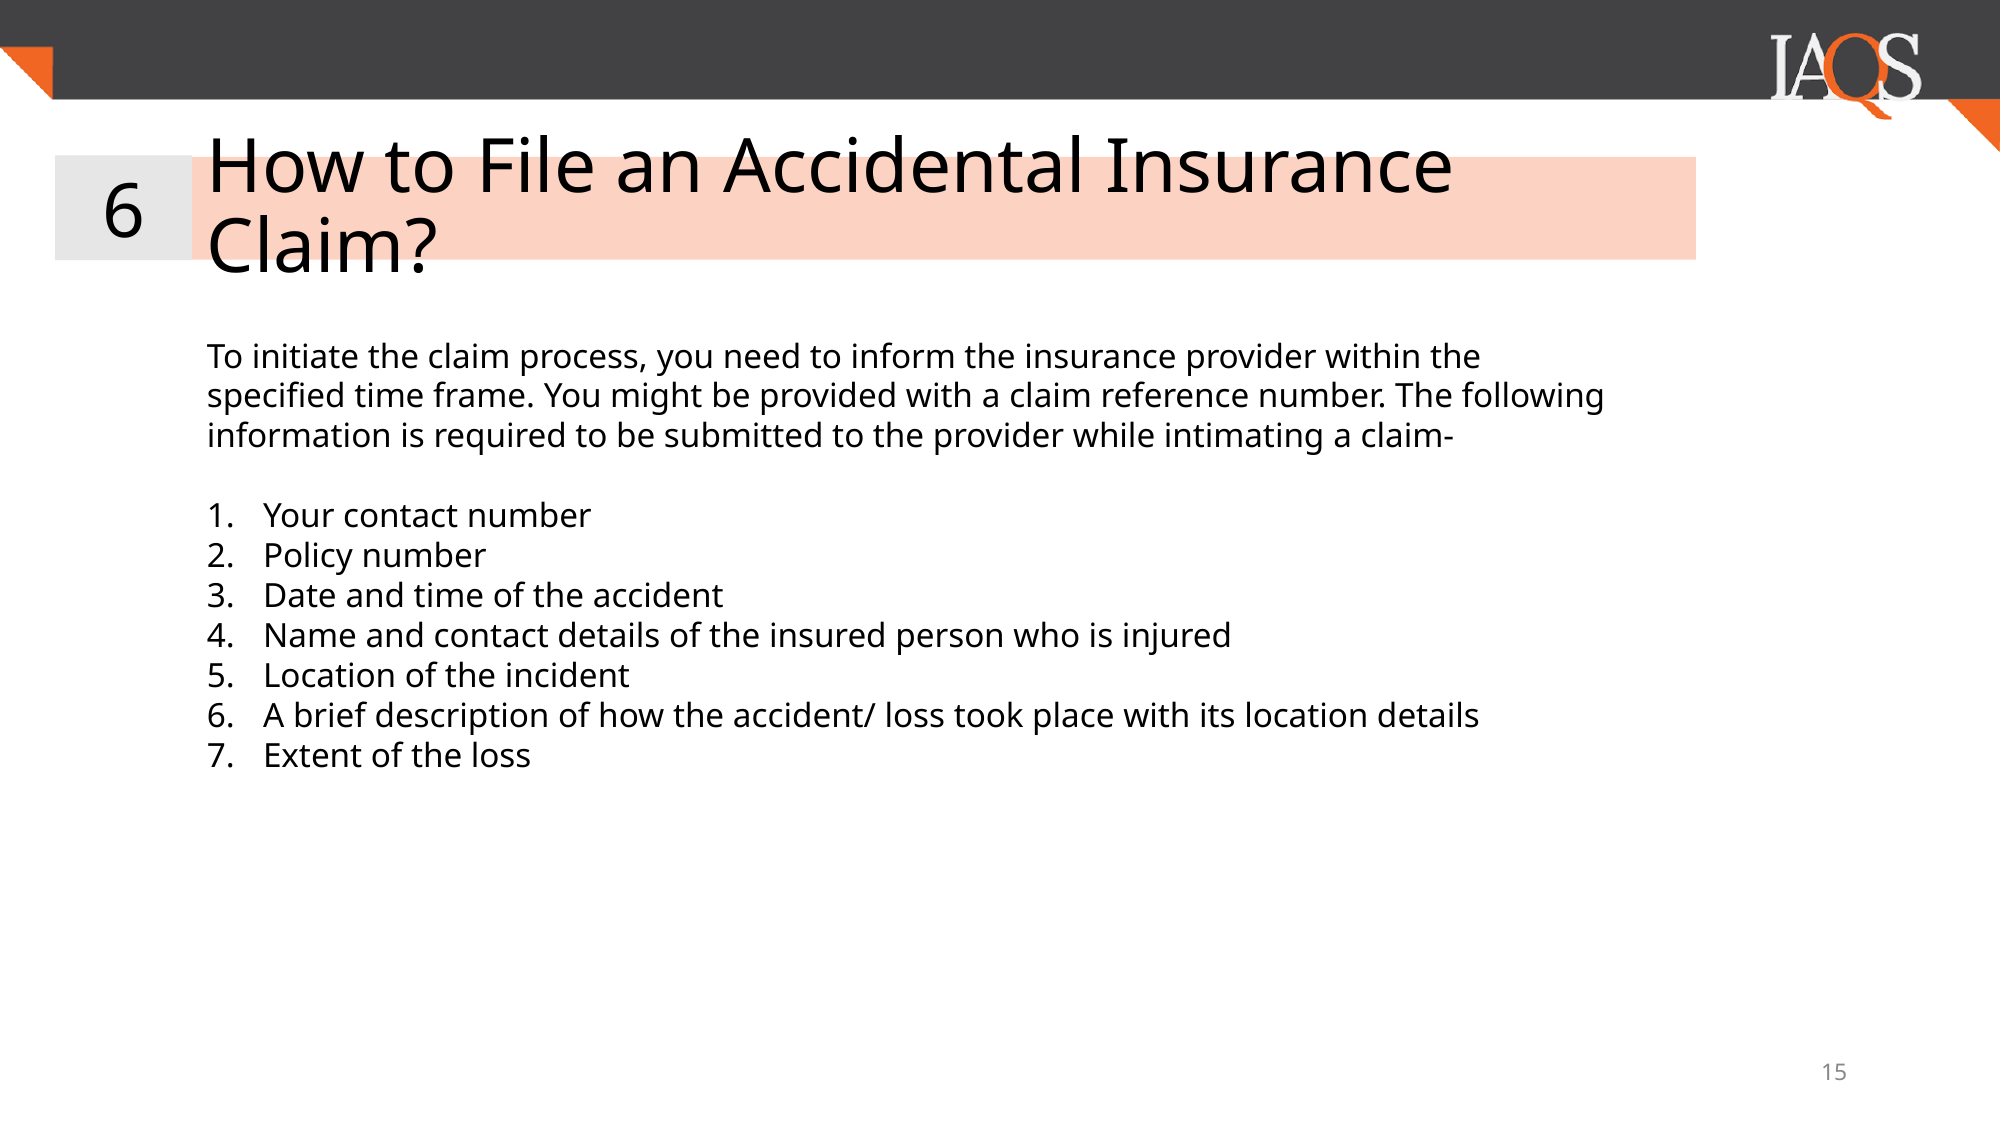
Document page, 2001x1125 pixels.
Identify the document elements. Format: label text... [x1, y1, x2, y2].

text_box 6 [55, 155, 192, 261]
picture [0, 0, 2000, 152]
title How to File an Accidental Insurance Claim? [192, 156, 1696, 260]
text_box To initiate the claim process, you need to inform the insurance provider within the specified time frame. You might be provided with a claim reference number. The following information is required to be submitted to the provider while intimating a claim- Your contact number Policy number Date and time of the accident Name and contact details of the insured person who is injured Location of the incident A brief description of how the accident/ loss took place with its location details Extent of the loss [191, 327, 1629, 782]
slide_number ‹#› [1412, 1042, 1863, 1103]
